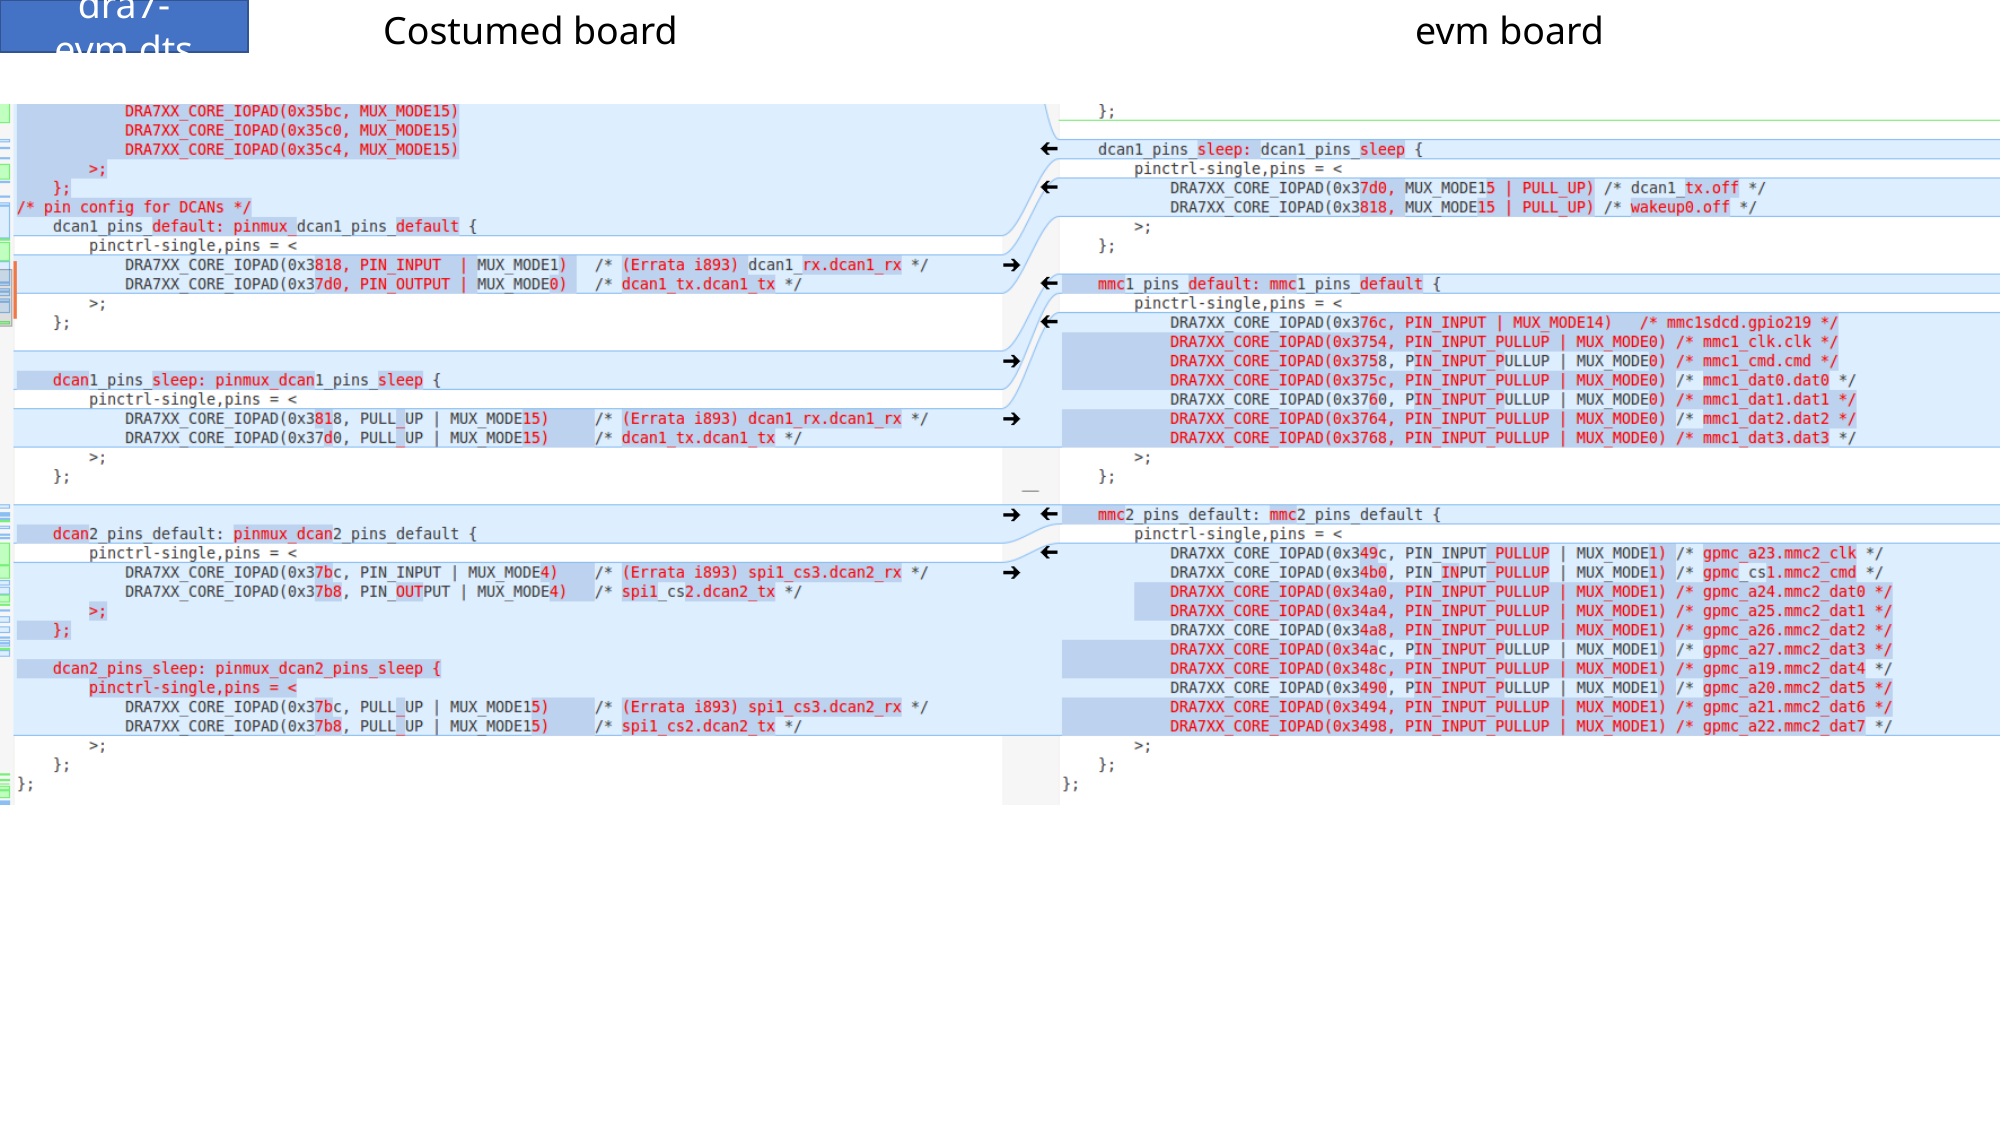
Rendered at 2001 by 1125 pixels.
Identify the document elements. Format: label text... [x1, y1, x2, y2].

text_box Costumed board [368, 0, 710, 60]
text_box evm board [1400, 0, 1742, 60]
picture [0, 104, 2000, 805]
text_box dra7-evm.dts [0, 0, 249, 53]
